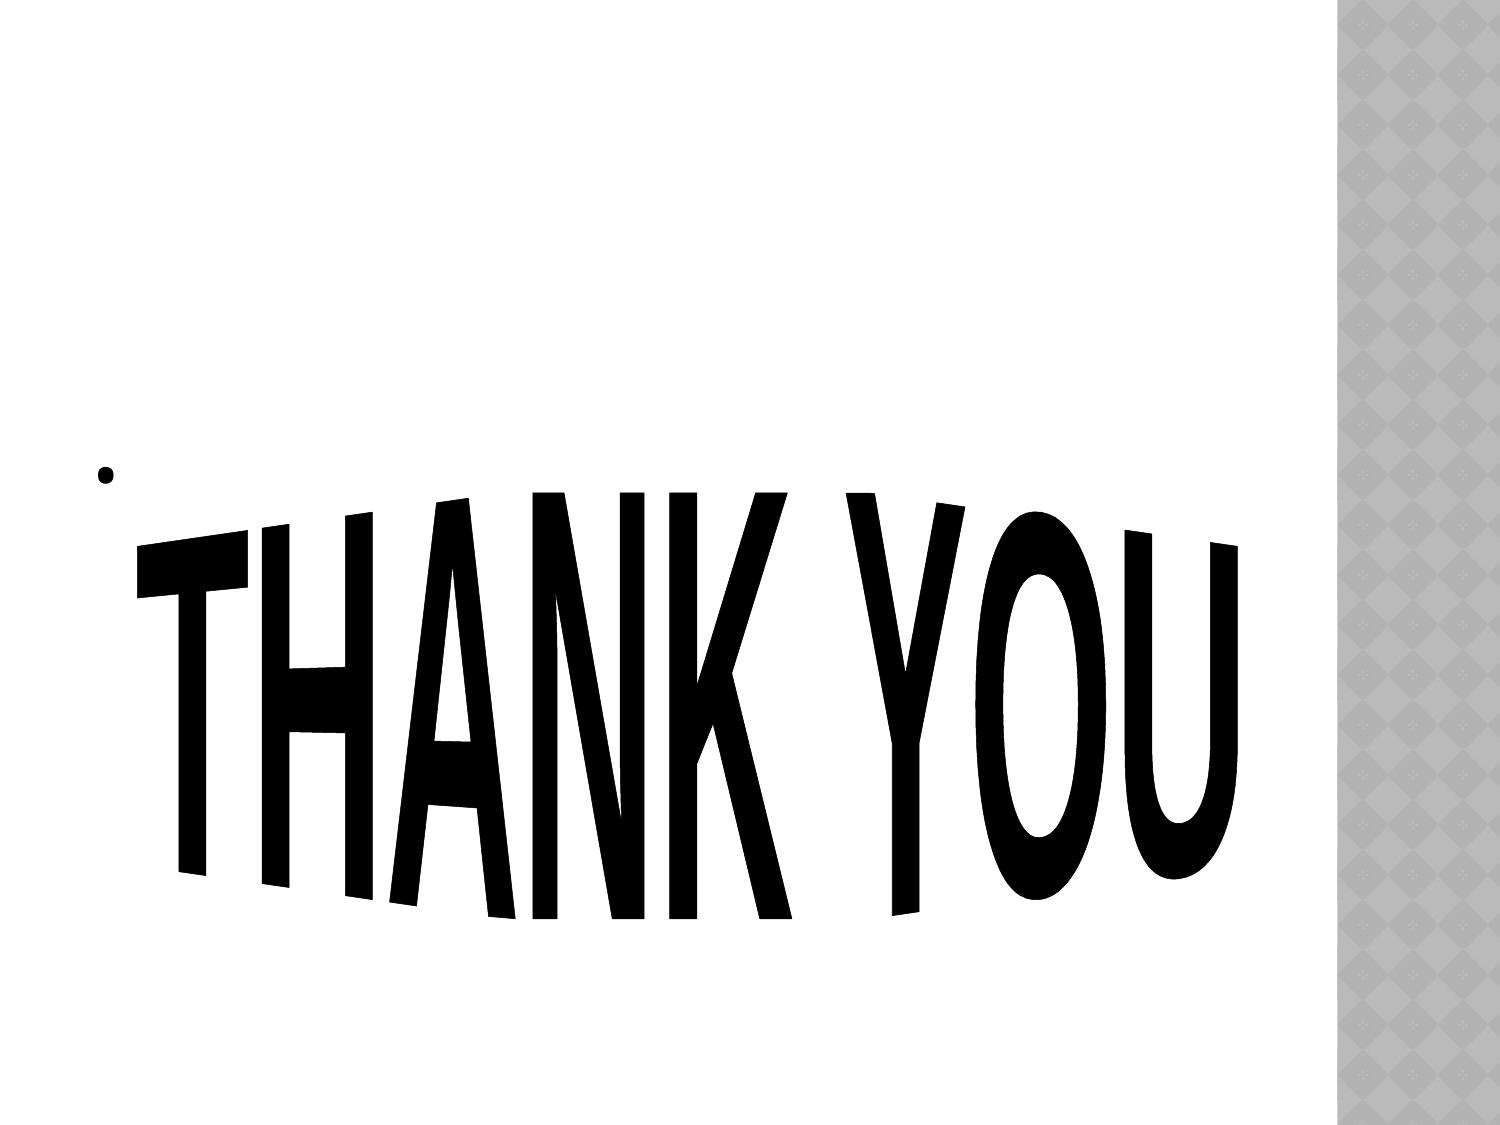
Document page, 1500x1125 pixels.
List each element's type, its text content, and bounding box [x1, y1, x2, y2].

list . [75, 350, 1263, 1068]
